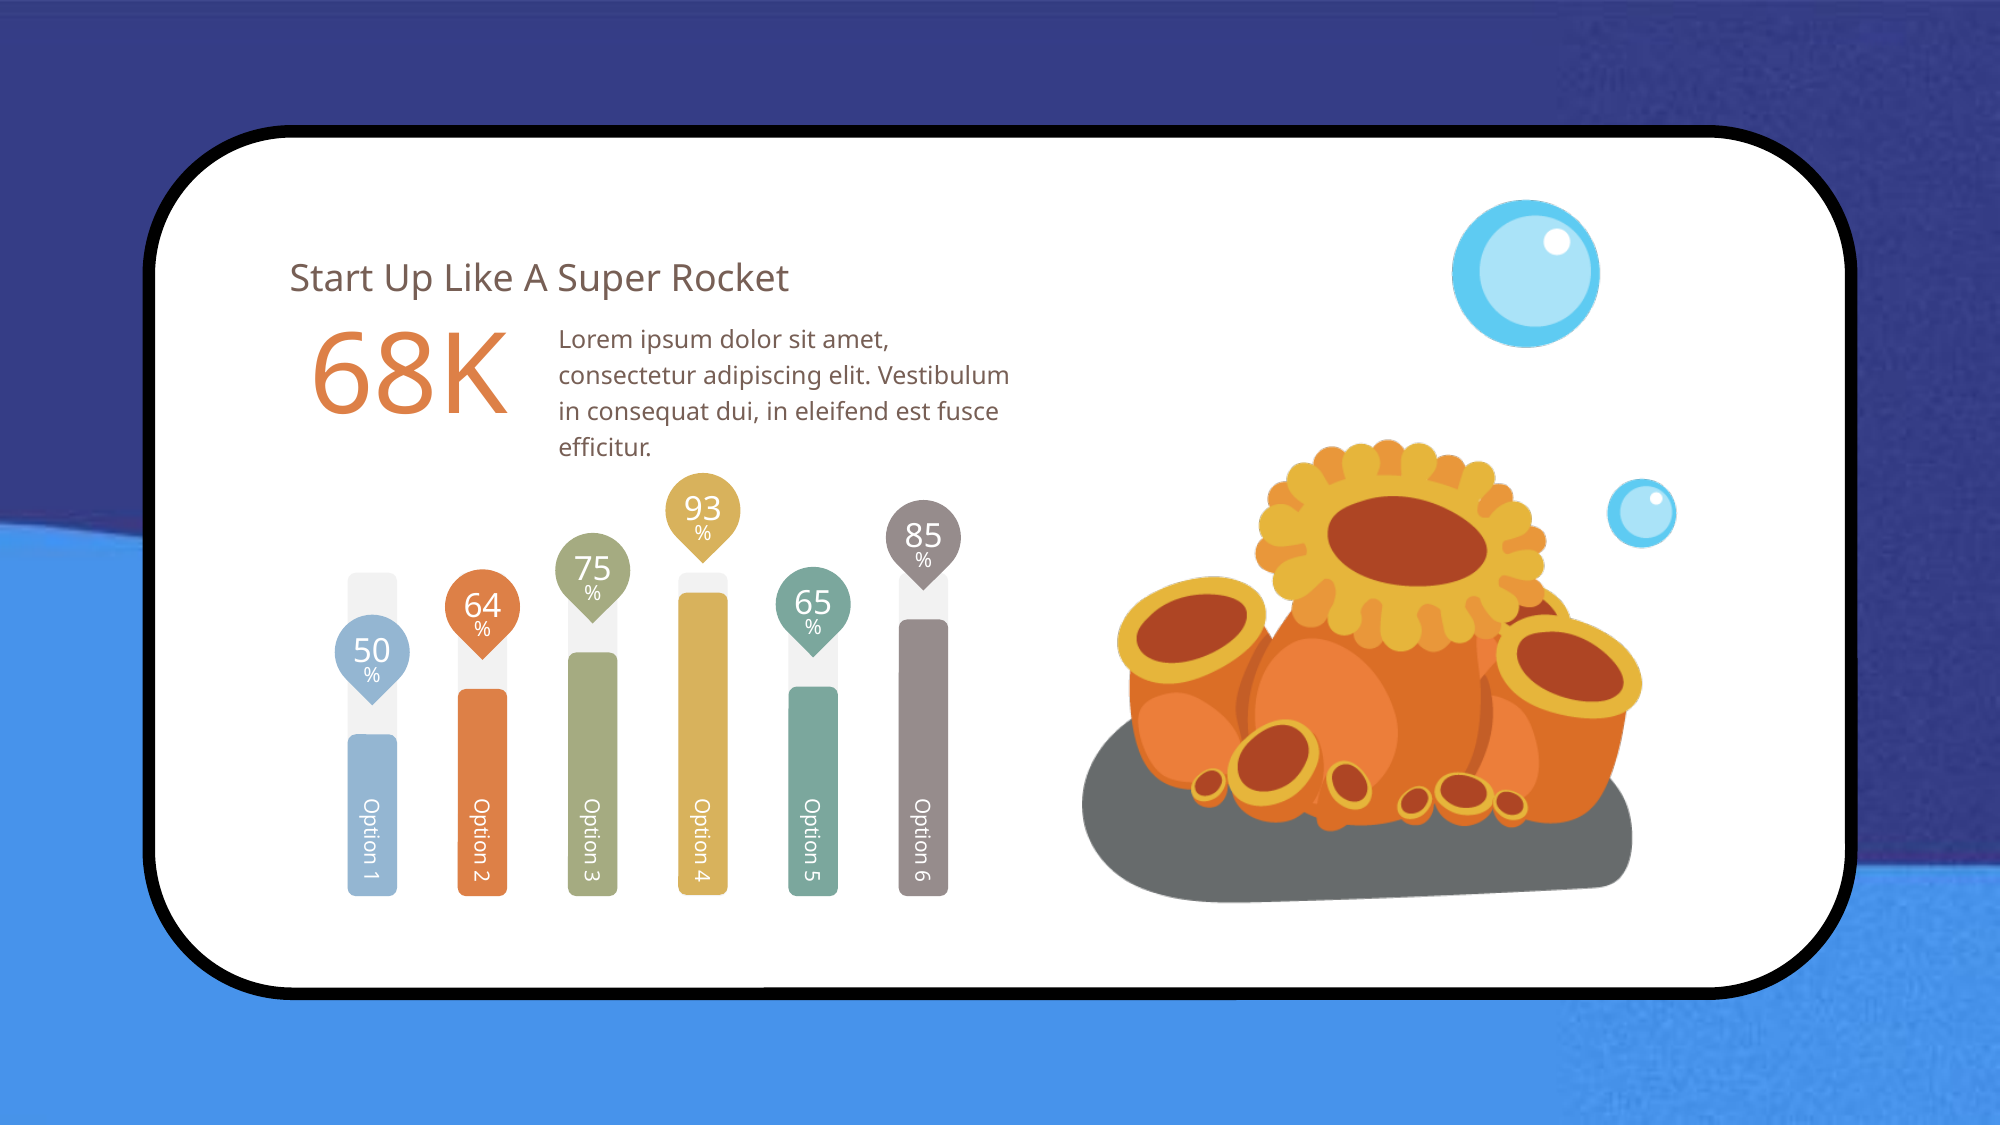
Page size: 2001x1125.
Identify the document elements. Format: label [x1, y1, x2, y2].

text_box [885, 499, 961, 580]
text_box [444, 569, 521, 649]
picture [0, 0, 2000, 1125]
text_box [788, 686, 838, 897]
text_box [334, 614, 410, 695]
text_box [678, 592, 728, 895]
text_box [568, 652, 618, 897]
text_box [347, 734, 398, 897]
text_box [775, 566, 851, 647]
text_box [457, 688, 508, 897]
text_box [307, 293, 1028, 446]
text_box [665, 472, 741, 553]
text_box [898, 619, 949, 897]
text_box [555, 532, 631, 613]
